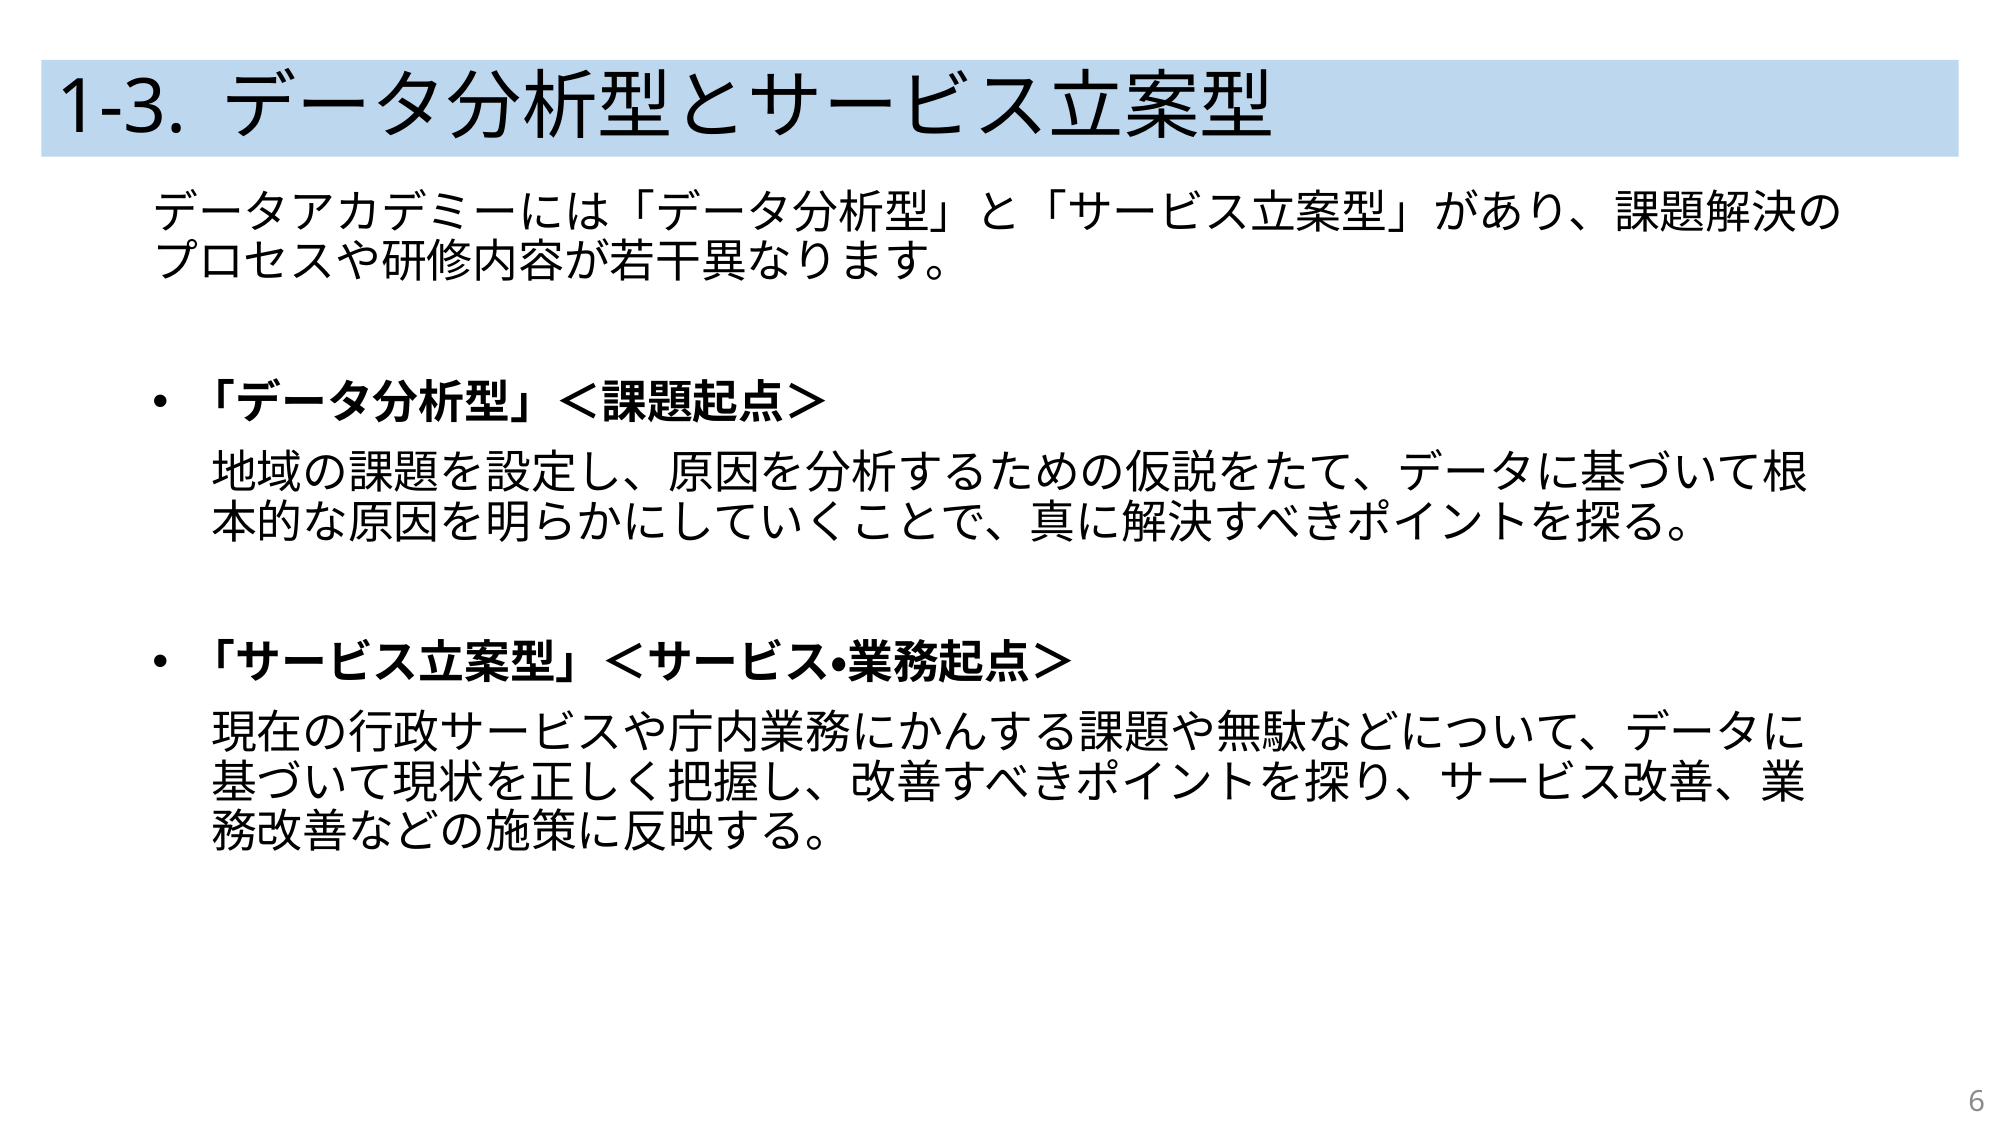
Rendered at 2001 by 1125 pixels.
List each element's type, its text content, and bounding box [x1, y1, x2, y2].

list データアカデミーには「データ分析型」と「サービス立案型」があり、課題解決のプロセスや研修内容が若干異なります。 「データ分析型」＜課題起点＞ 地域の課題を設定し、原因を分析するための仮説をたて、データに基づいて根本的な原因を明らかにしていくことで、真に解決すべきポイントを探る。 「サービス立案型」＜サービス・業務起点＞ 現在の行政サービスや庁内業務にかんする課題や無駄などについて、データに基づいて現状を正しく把握し、改善すべきポイントを探り、サービス改善、業務改善などの施策に反映する。 [137, 181, 1863, 1014]
slide_number 6 [1550, 1071, 2000, 1125]
title 1-3. データ分析型とサービス立案型 [41, 59, 1959, 157]
